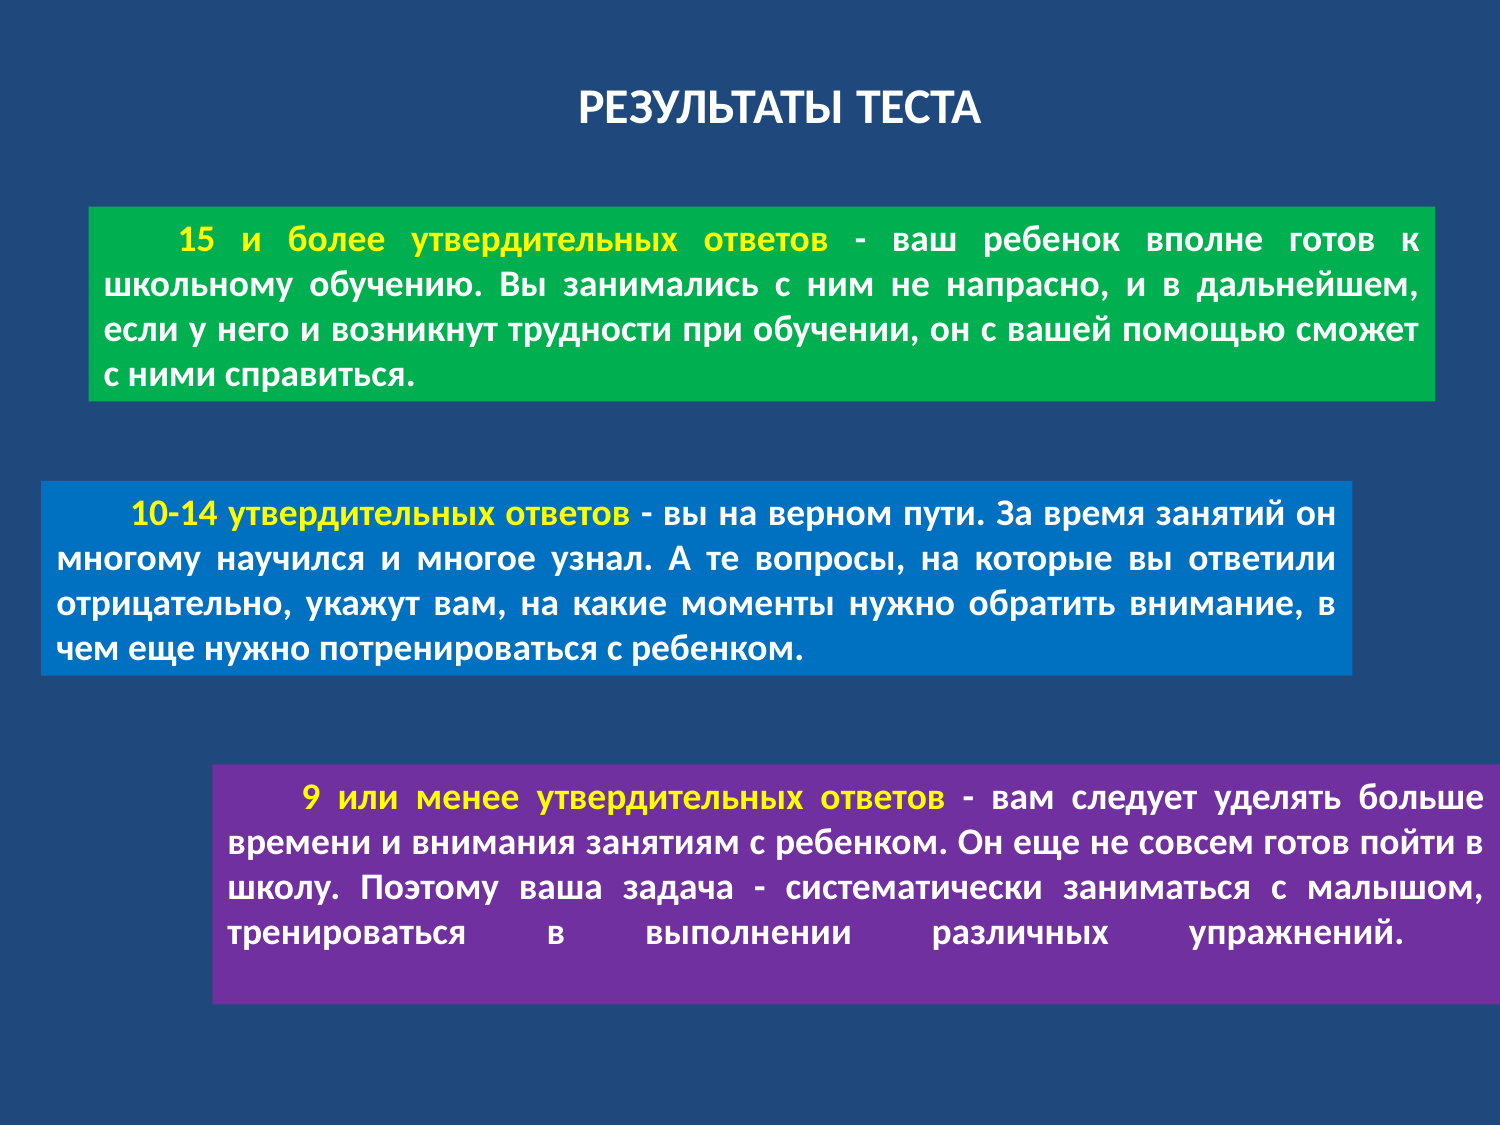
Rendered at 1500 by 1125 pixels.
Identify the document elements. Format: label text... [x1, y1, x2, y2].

text_box 9 или менее утвердительных ответов - вам следует уделять больше времени и внимания занятиям с ребенком. Он еще не совсем готов пойти в школу. Поэтому ваша задача - систематически заниматься с малышом, тренироваться в выполнении различных упражнений. [212, 764, 1500, 1005]
text_box РЕЗУЛЬТАТЫ ТЕСТА [563, 66, 997, 142]
text_box 15 и более утвердительных ответов - ваш ребенок вполне готов к школьному обучению. Вы занимались с ним не напрасно, и в дальнейшем, если у него и возникнут трудности при обучении, он с вашей помощью сможет с ними справиться. [88, 206, 1436, 402]
text_box 10-14 утвердительных ответов - вы на верном пути. За время занятий он многому научился и многое узнал. А те вопросы, на которые вы ответили отрицательно, укажут вам, на какие моменты нужно обратить внимание, в чем еще нужно потренироваться с ребенком. [41, 480, 1353, 676]
